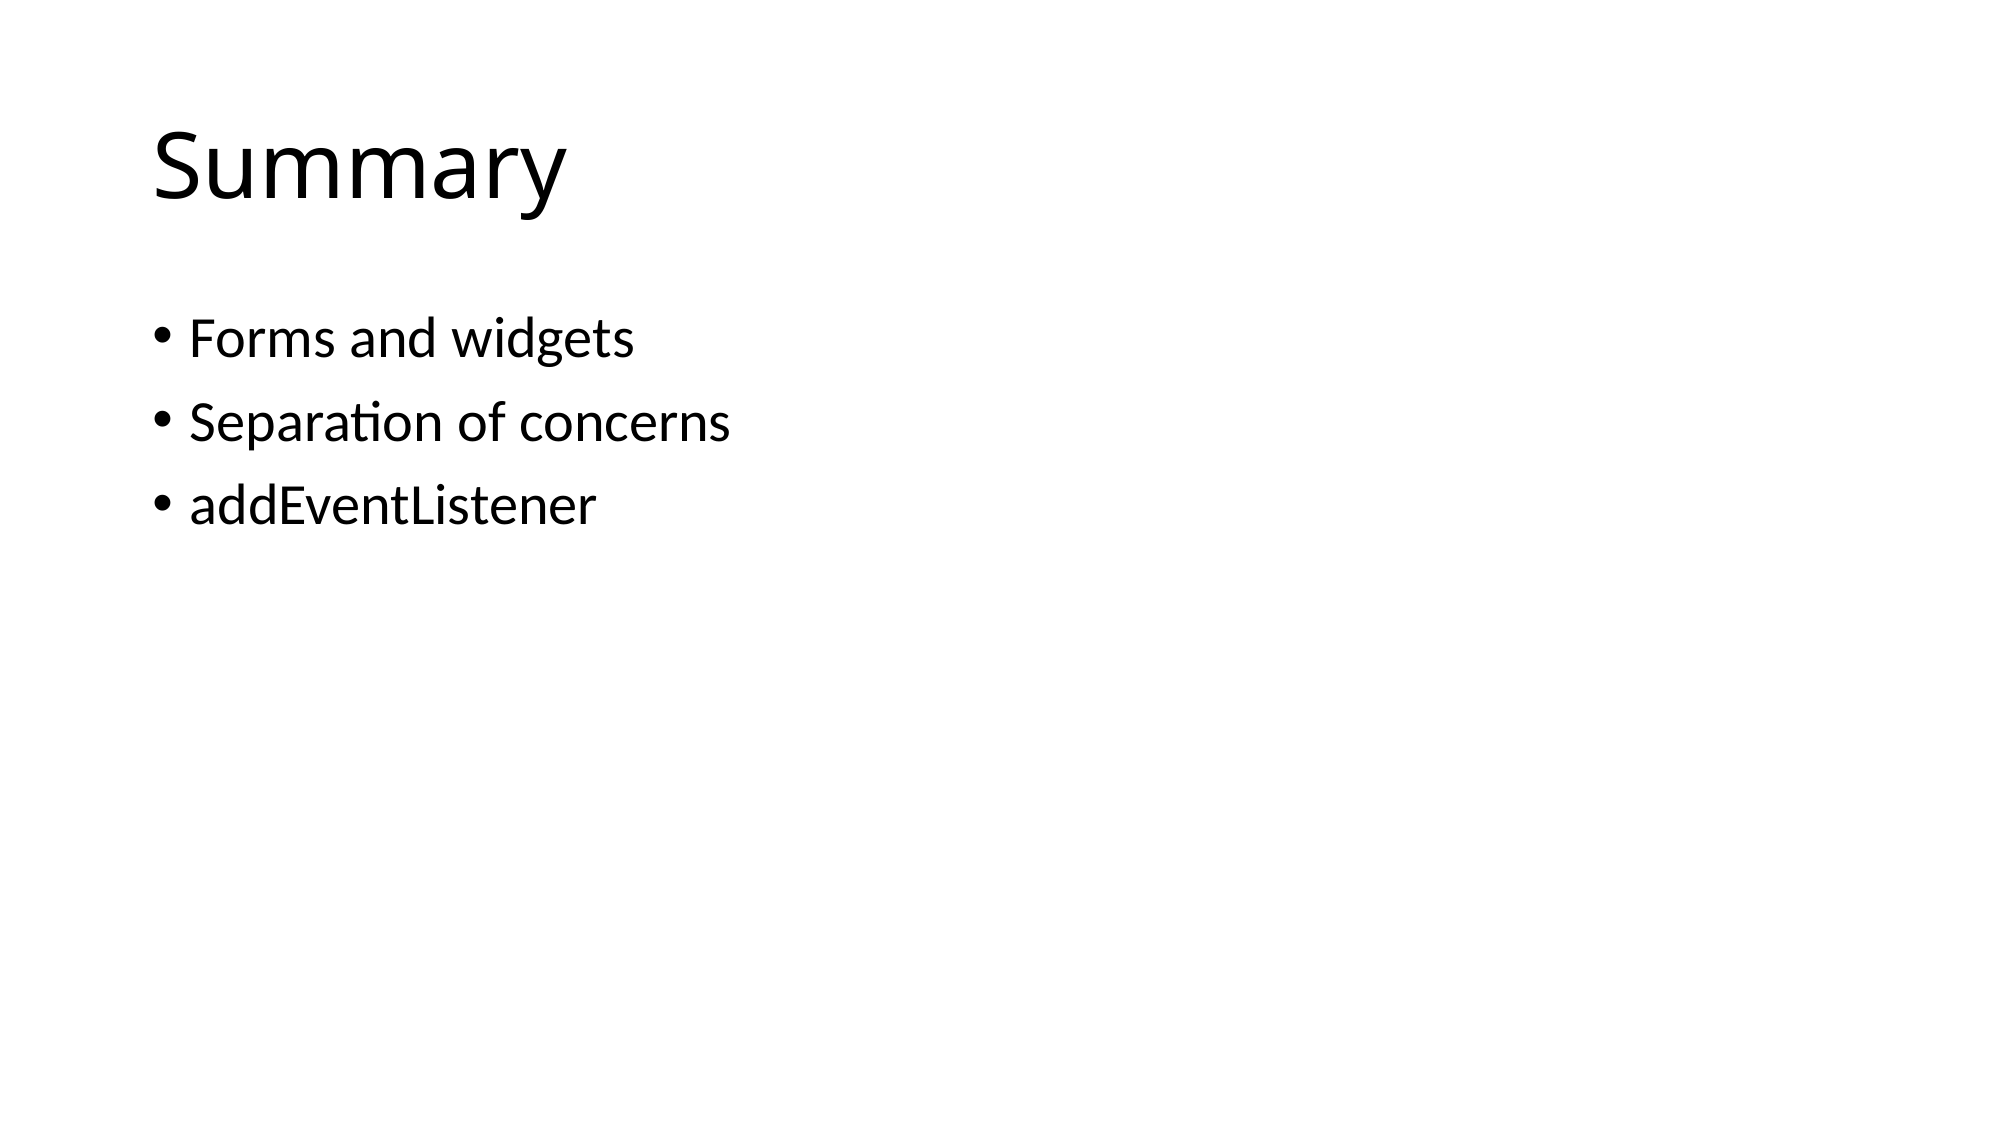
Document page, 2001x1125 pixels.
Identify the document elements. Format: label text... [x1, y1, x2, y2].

title Summary [137, 59, 1863, 278]
list Forms and widgets Separation of concerns addEventListener [137, 299, 1863, 1014]
